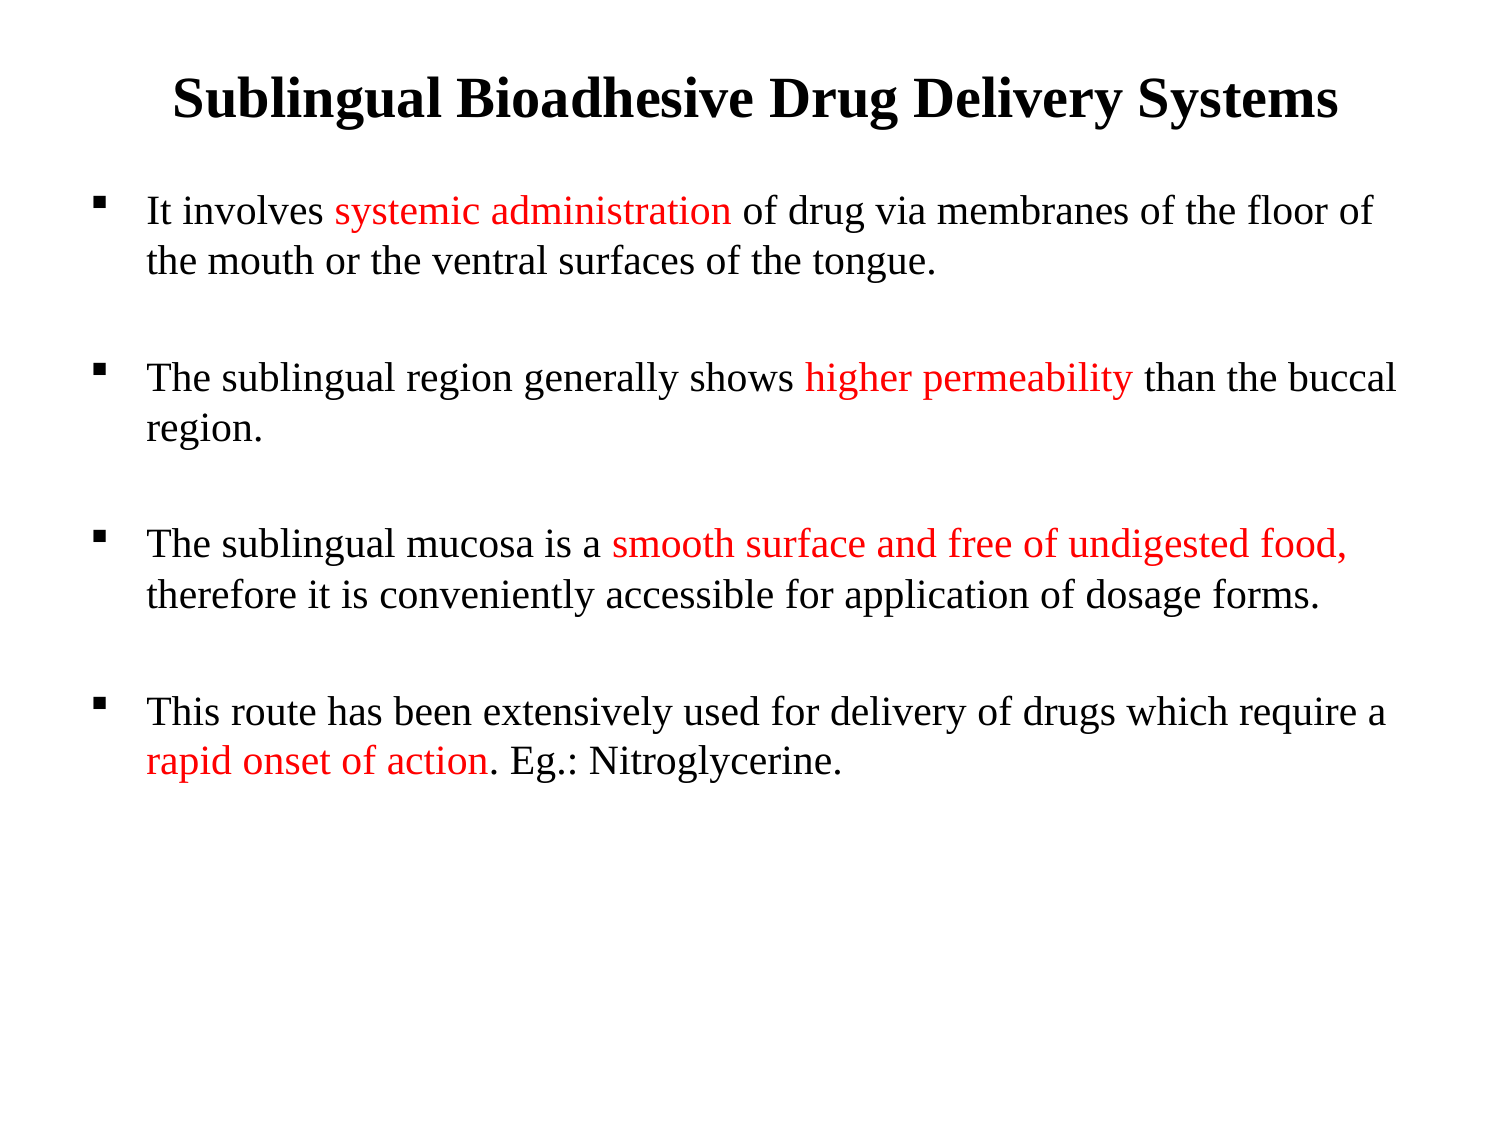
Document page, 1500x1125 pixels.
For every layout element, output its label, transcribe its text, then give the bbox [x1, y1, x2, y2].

list It involves systemic administration of drug via membranes of the floor of the mouth or the ventral surfaces of the tongue. The sublingual region generally shows higher permeability than the buccal region. The sublingual mucosa is a smooth surface and free of undigested food, therefore it is conveniently accessible for application of dosage forms. This route has been extensively used for delivery of drugs which require a rapid onset of action. Eg.: Nitroglycerine. [75, 174, 1425, 975]
title Sublingual Bioadhesive Drug Delivery Systems [87, 37, 1425, 150]
